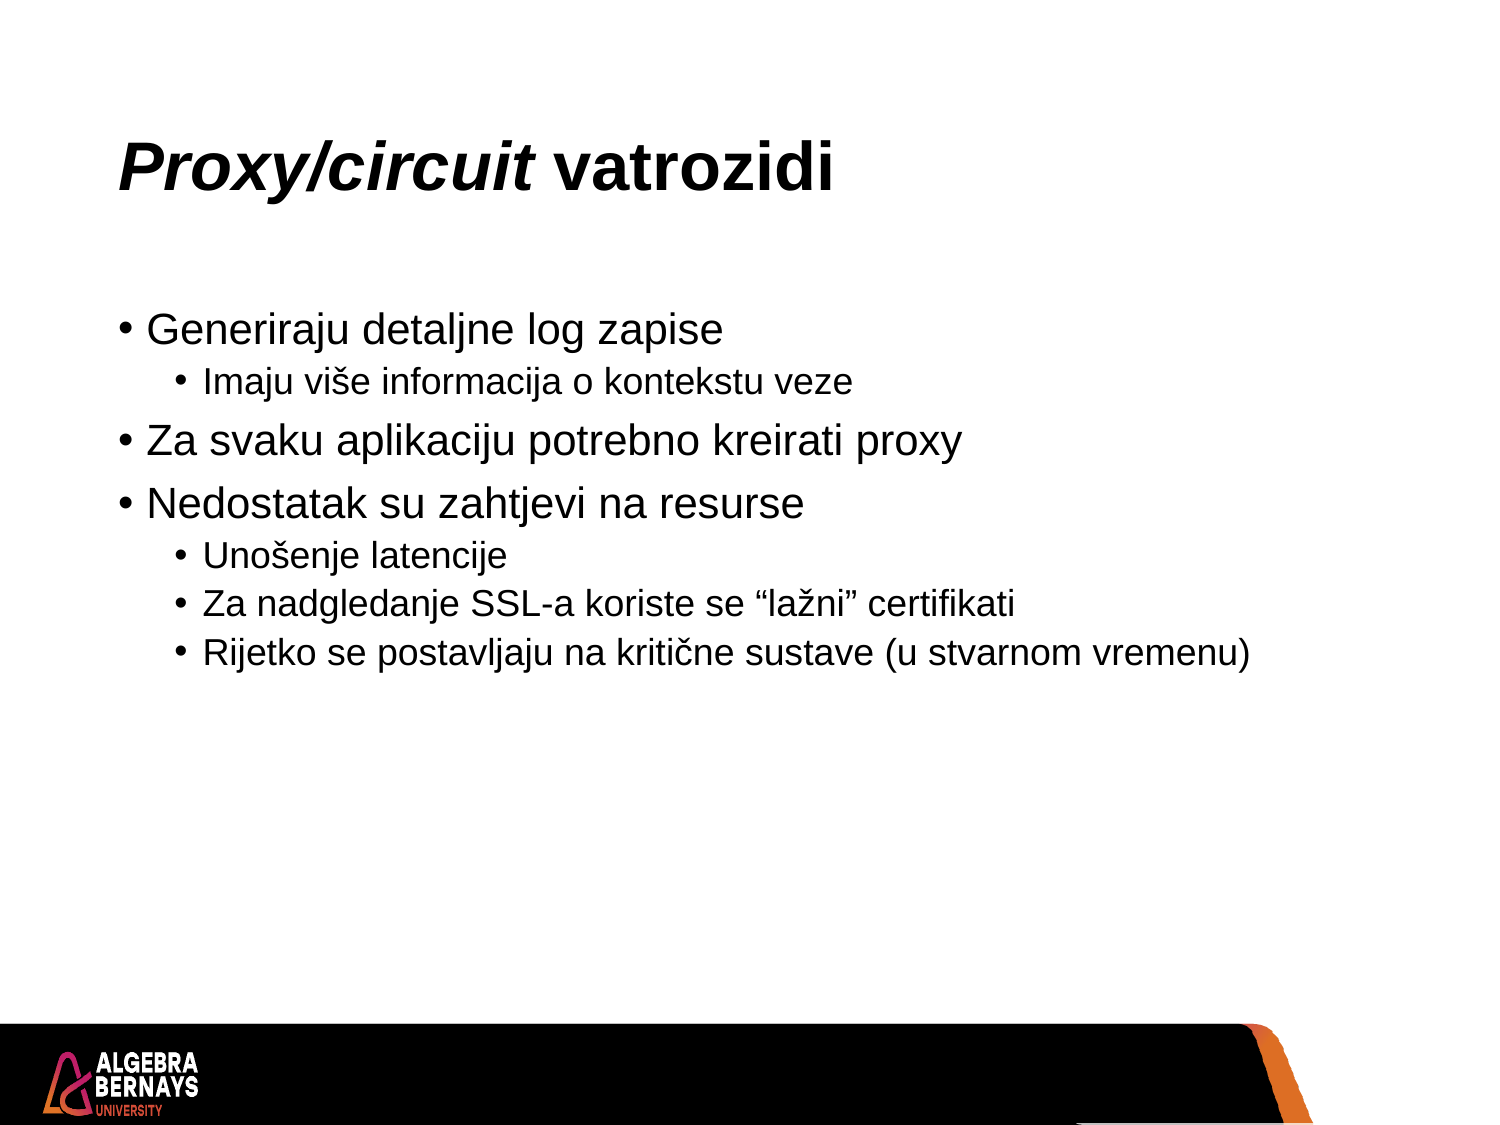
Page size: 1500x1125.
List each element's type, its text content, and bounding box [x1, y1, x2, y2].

title Proxy/circuit vatrozidi [103, 59, 1397, 278]
picture [0, 1023, 1468, 1125]
list Generiraju detaljne log zapise Imaju više informacija o kontekstu veze Za svaku aplikaciju potrebno kreirati proxy Nedostatak su zahtjevi na resurse Unošenje latencije Za nadgledanje SSL-a koriste se “lažni” certifikati Rijetko se postavljaju na kritične sustave (u stvarnom vremenu) [103, 299, 1397, 1014]
